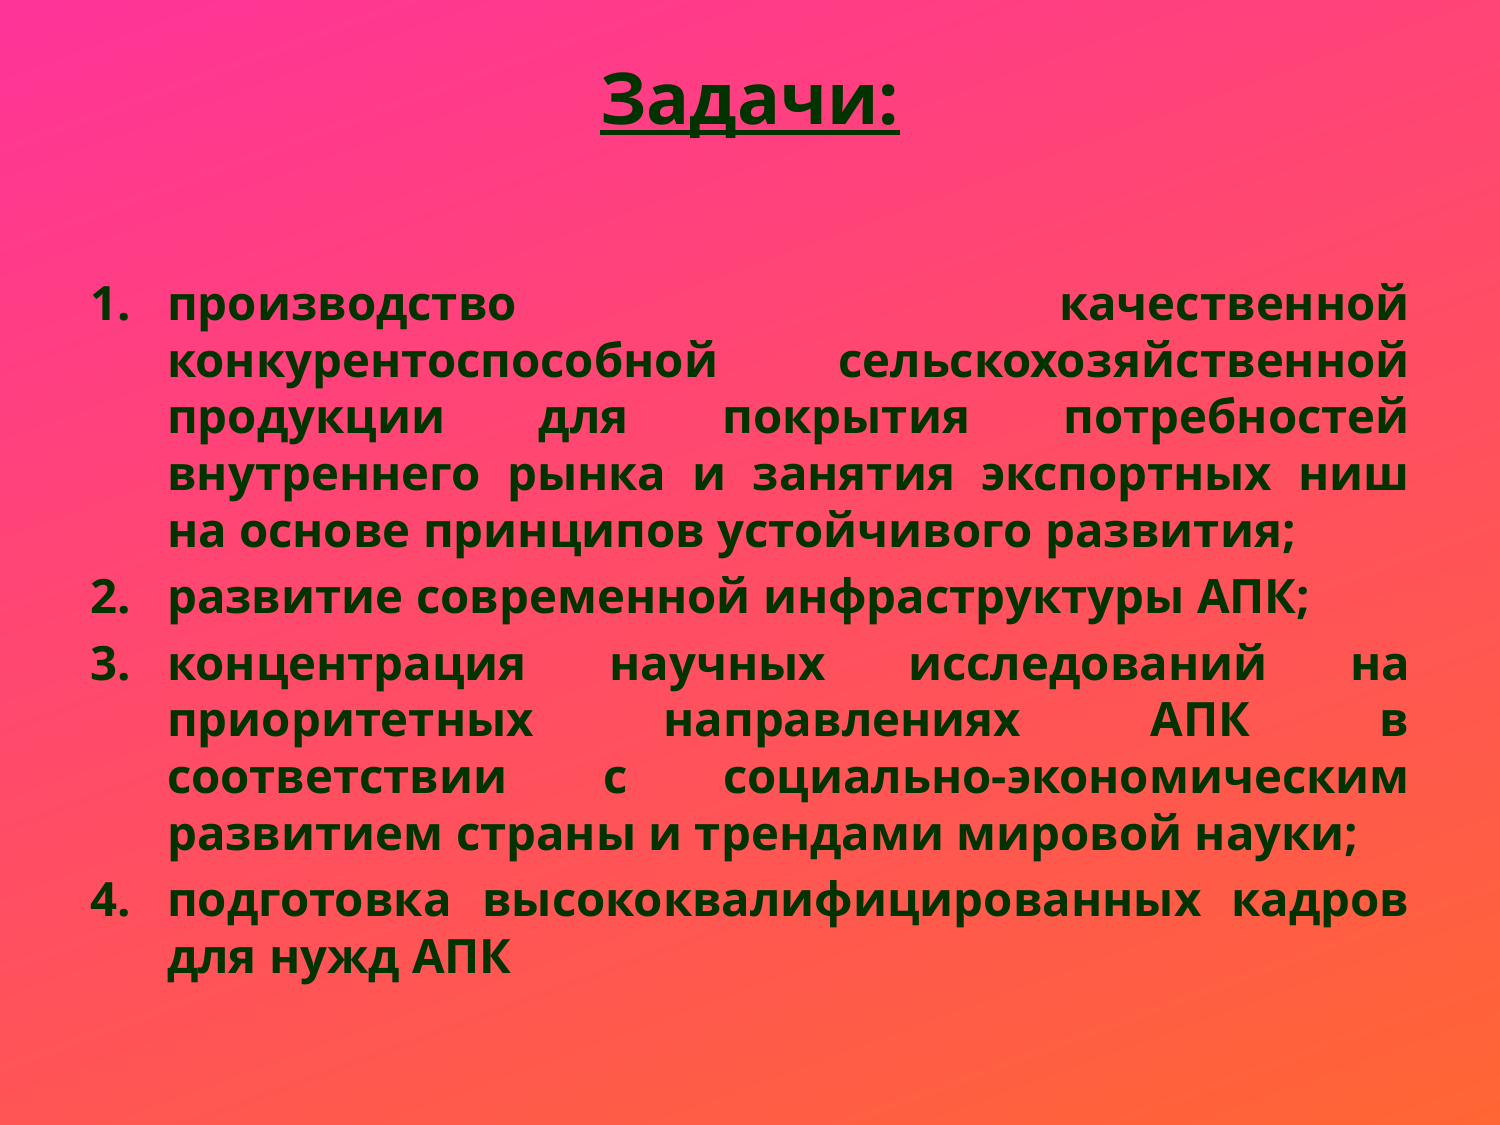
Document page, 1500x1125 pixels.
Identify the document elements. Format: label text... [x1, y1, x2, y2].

list производство качественной конкурентоспособной сельскохозяйственной продукции для покрытия потребностей внутреннего рынка и занятия экспортных ниш на основе принципов устойчивого развития; развитие современной инфраструктуры АПК; концентрация научных исследований на приоритетных направлениях АПК в соответствии с социально-экономическим развитием страны и трендами мировой науки; подготовка высококвалифицированных кадров для нужд АПК [75, 199, 1425, 1005]
title Задачи: [75, 45, 1425, 199]
